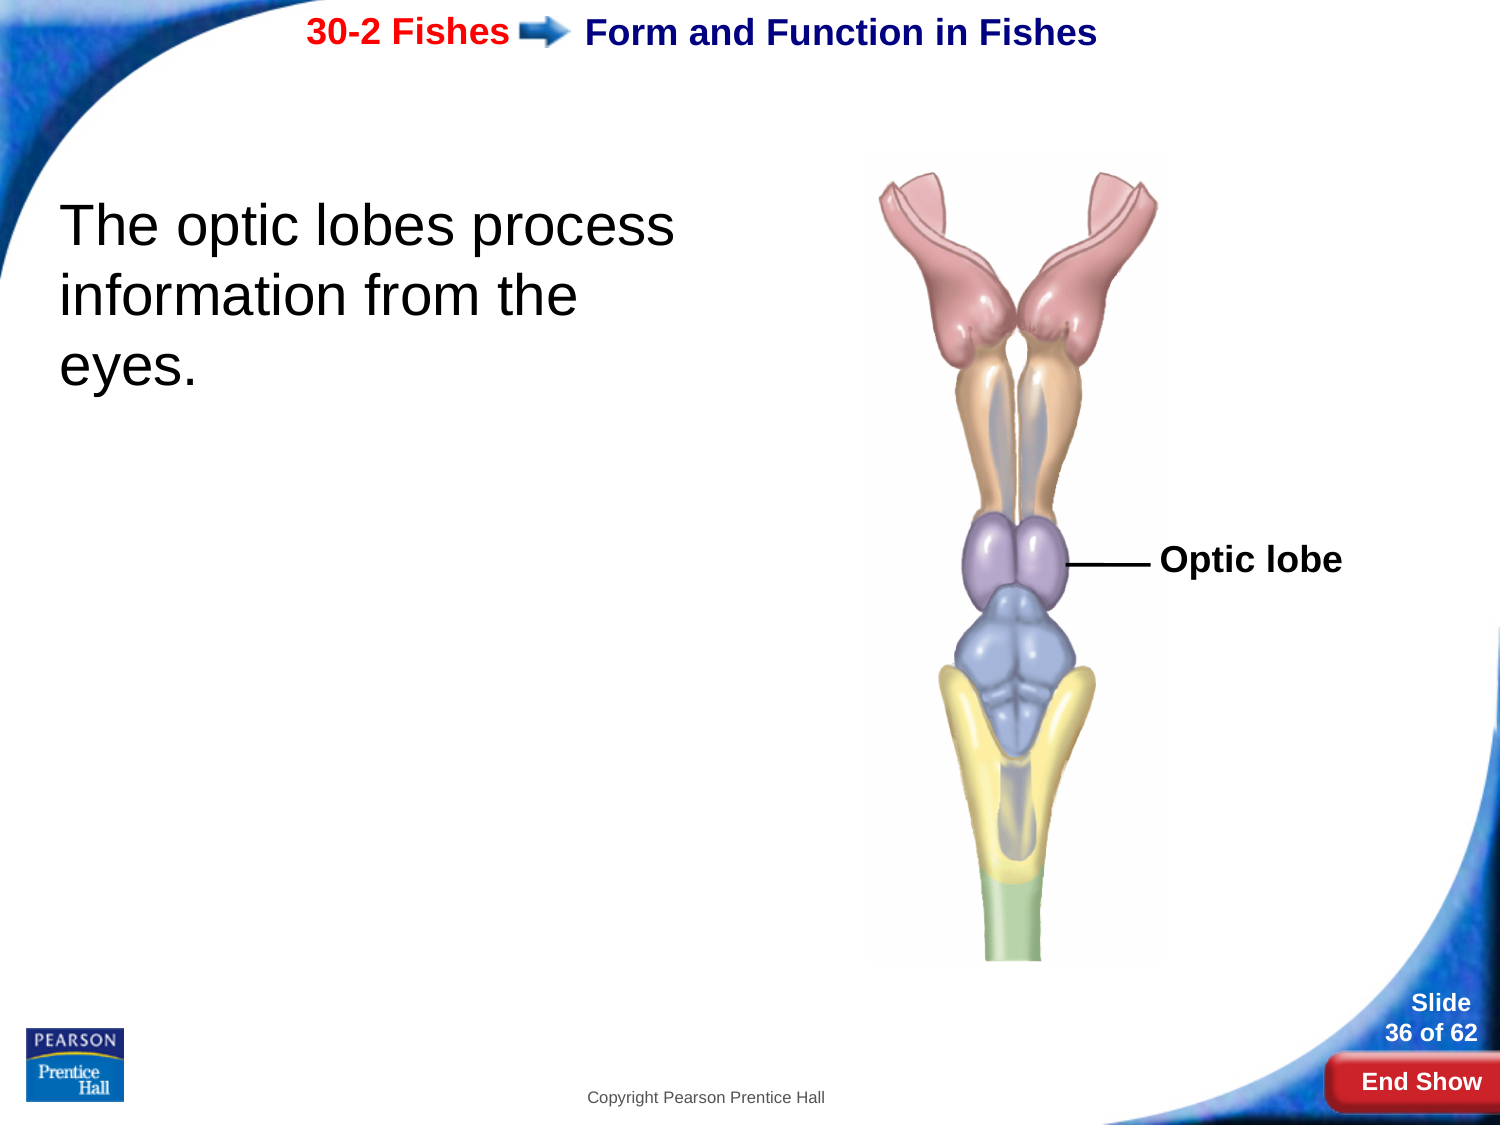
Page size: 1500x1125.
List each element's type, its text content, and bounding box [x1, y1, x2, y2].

title Form and Function in Fishes [569, 0, 1239, 76]
picture [0, 0, 1500, 1125]
list The optic lobes process information from the eyes. [44, 179, 751, 976]
footer Copyright Pearson Prentice Hall [468, 1078, 945, 1105]
text_box Optic lobe [1169, 527, 1374, 588]
